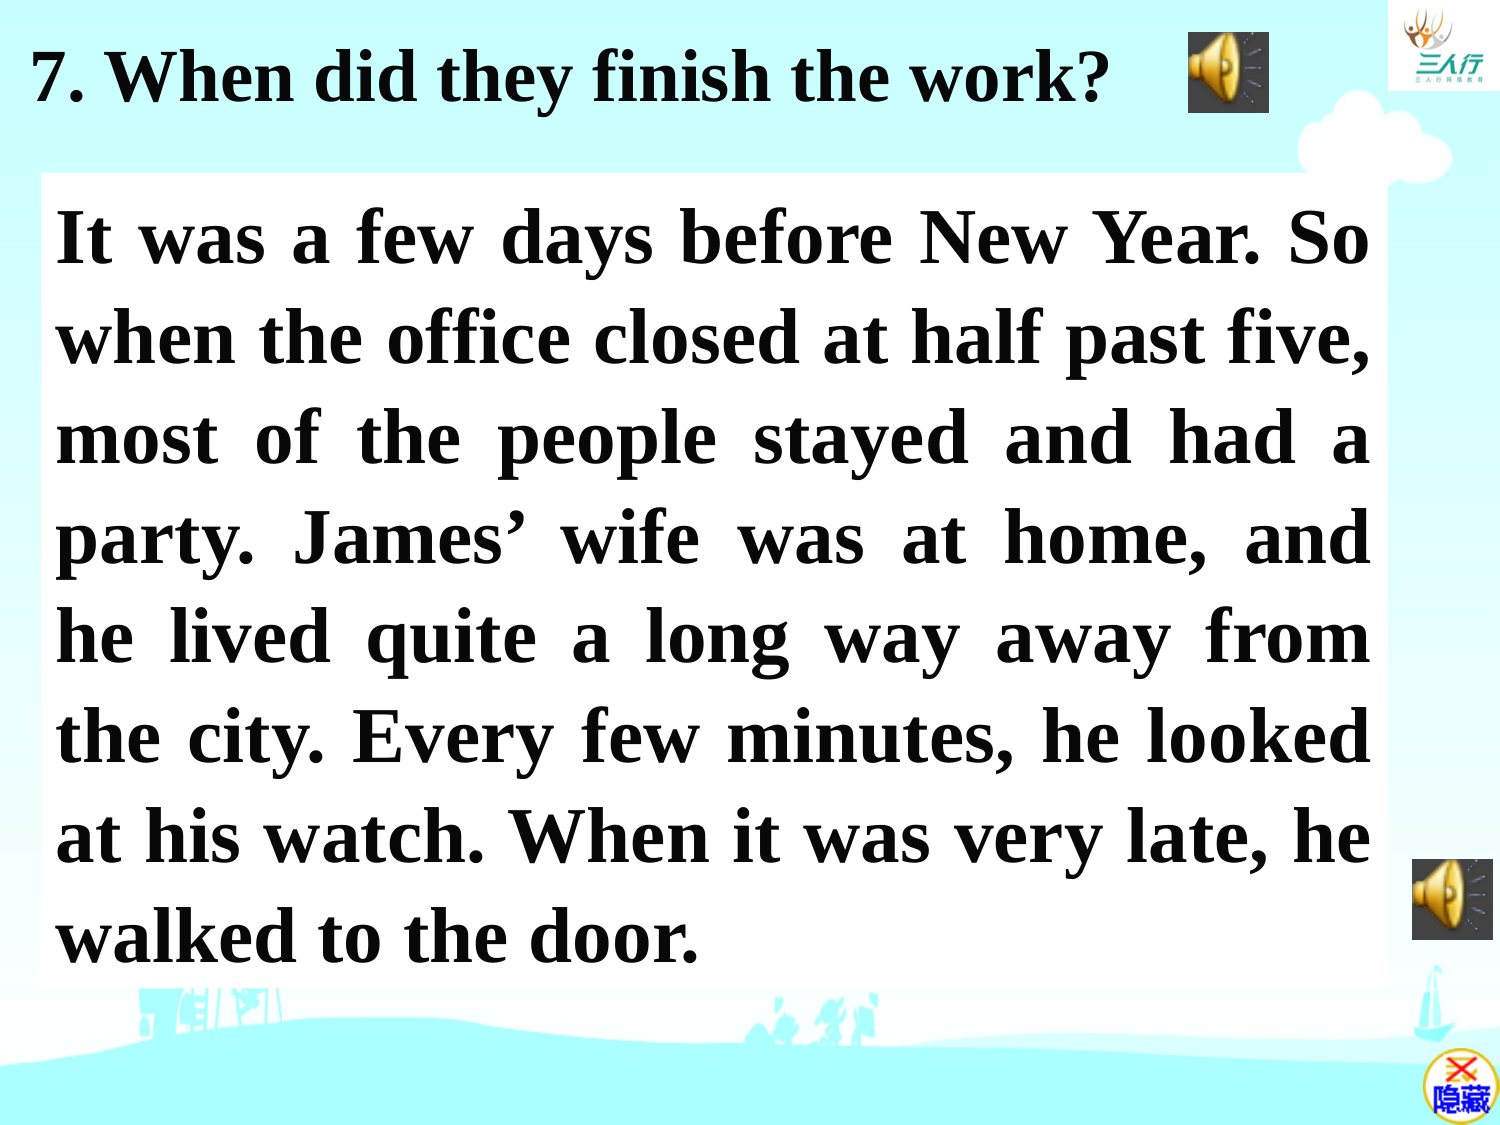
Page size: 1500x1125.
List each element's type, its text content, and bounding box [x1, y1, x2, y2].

picture [1423, 1048, 1500, 1125]
picture [1410, 857, 1495, 942]
picture [1186, 30, 1271, 115]
picture [1387, 0, 1500, 91]
text_box 7. When did they finish the work? [15, 19, 1140, 124]
text_box It was a few days before New Year. So when the office closed at half past five, most of the people stayed and had a party. James’ wife was at home, and he lived quite a long way away from the city. Every few minutes, he looked at his watch. When it was very late, he walked to the door. [41, 172, 1388, 989]
